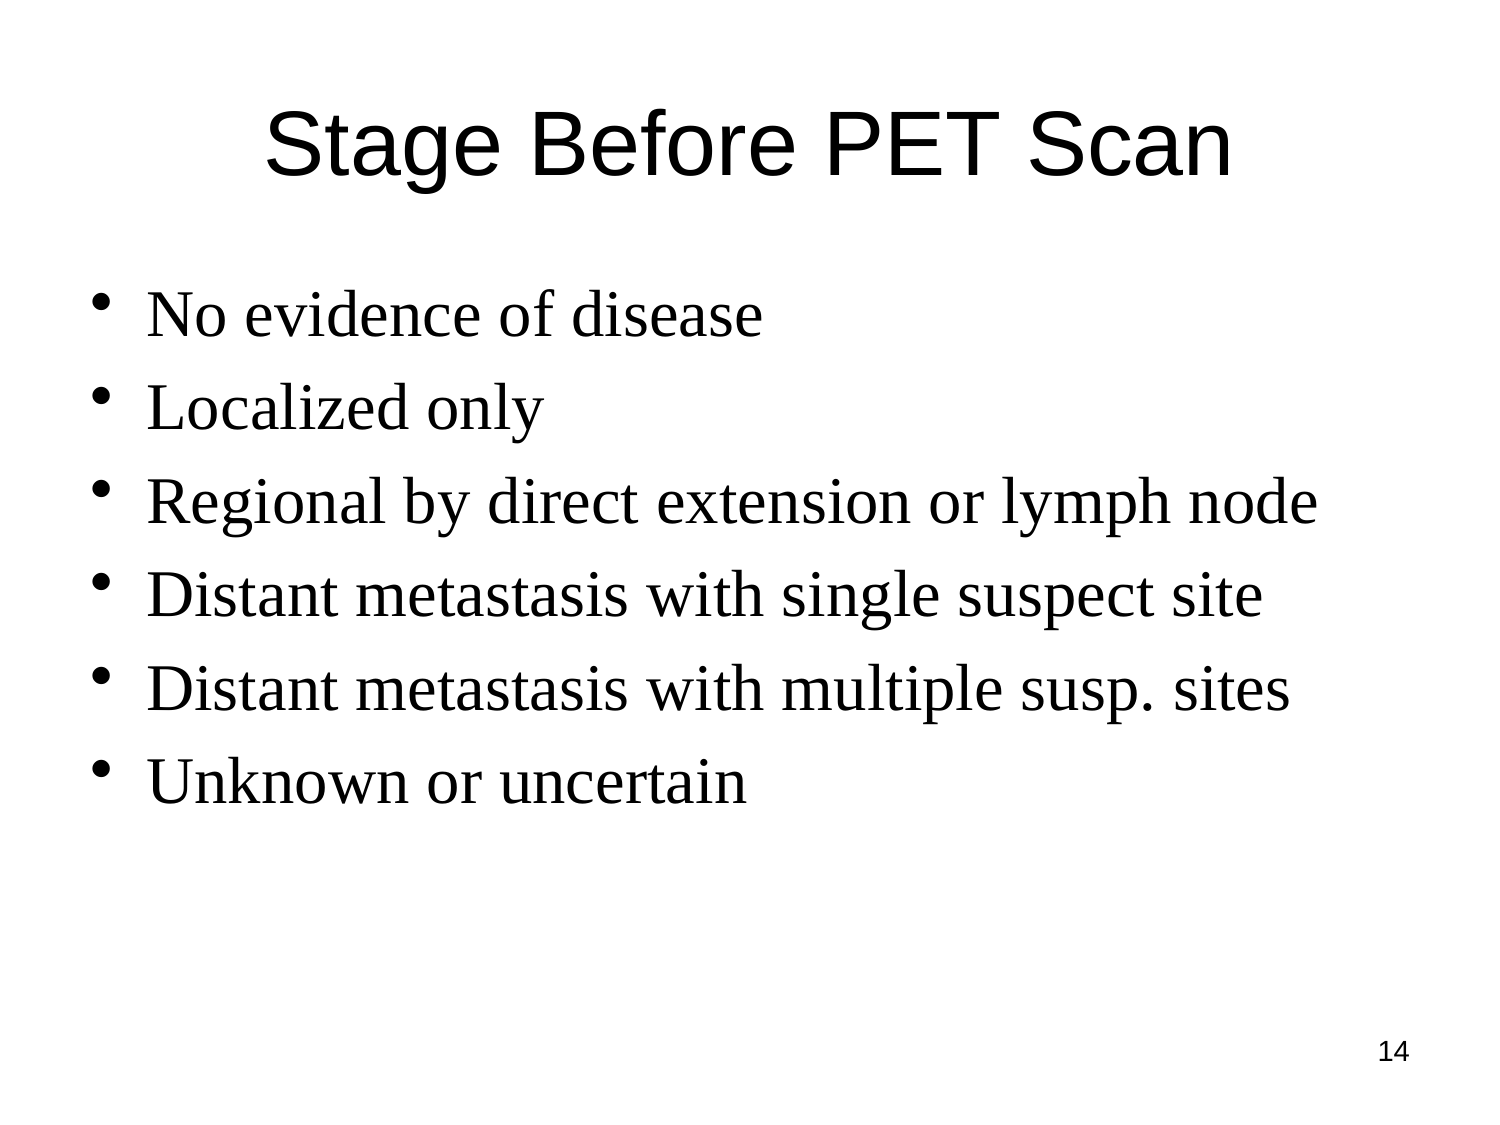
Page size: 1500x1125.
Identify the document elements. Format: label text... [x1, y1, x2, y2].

slide_number 14 [1074, 1024, 1426, 1103]
list No evidence of disease Localized only Regional by direct extension or lymph node Distant metastasis with single suspect site Distant metastasis with multiple susp. sites Unknown or uncertain [74, 262, 1426, 1006]
title Stage Before PET Scan [74, 44, 1426, 233]
